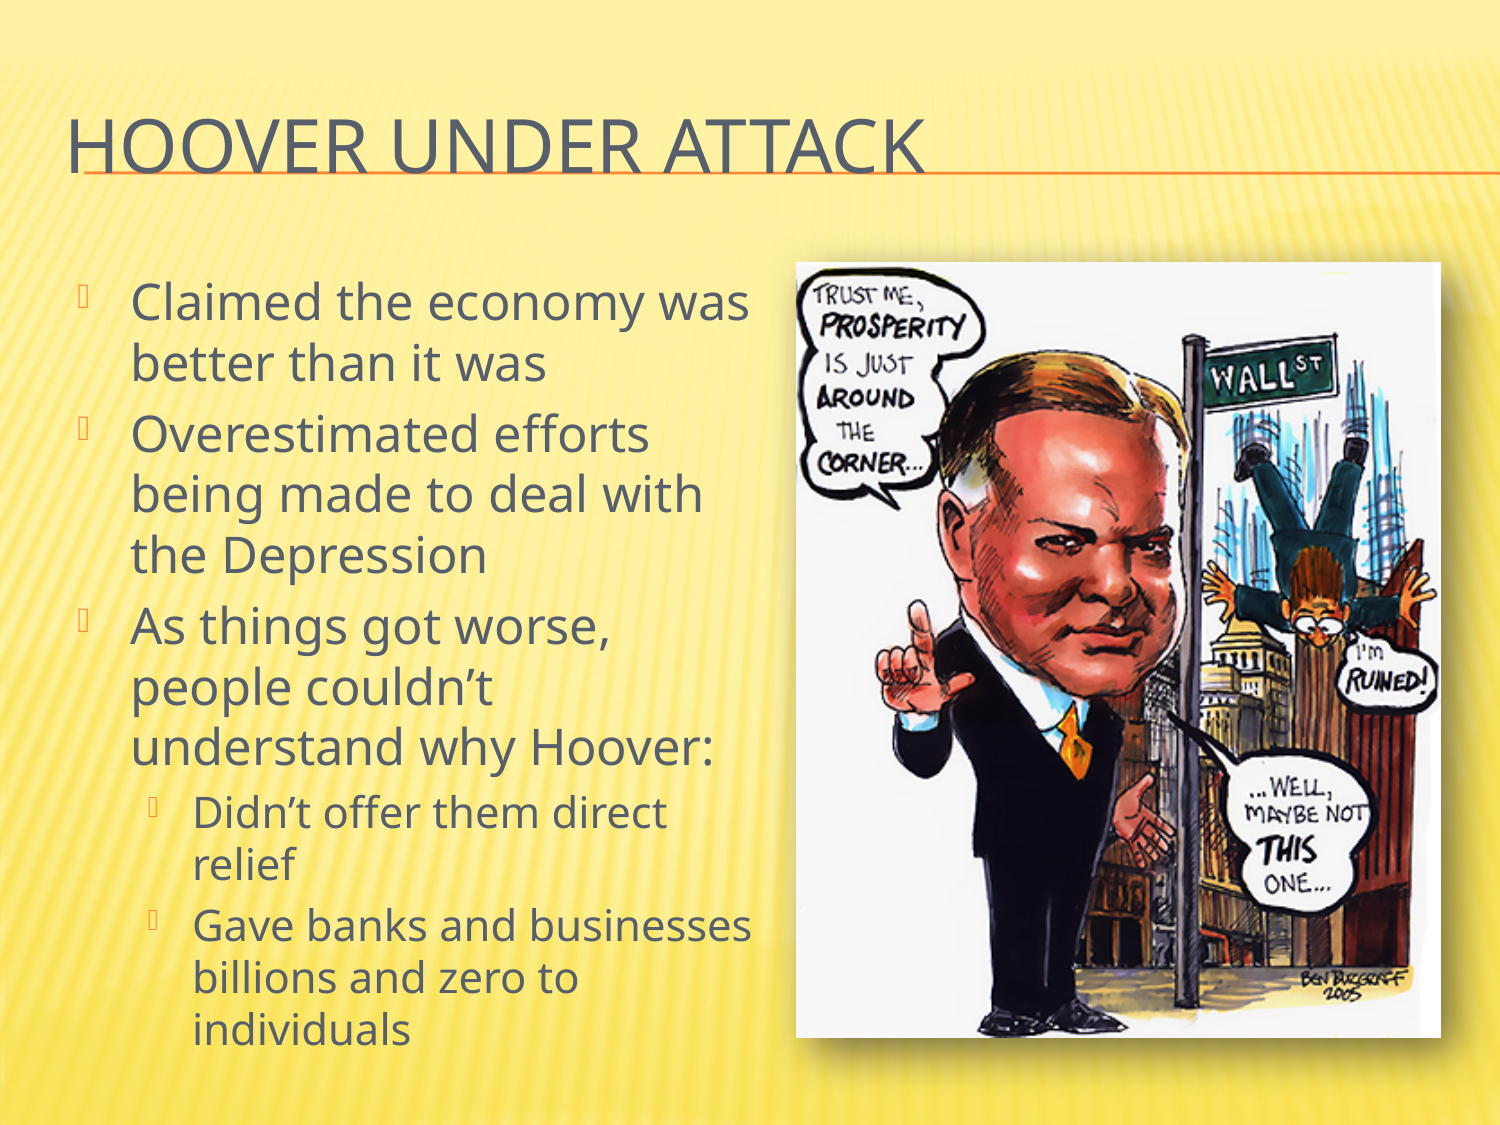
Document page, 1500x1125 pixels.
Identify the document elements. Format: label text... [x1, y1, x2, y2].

title Hoover Under Attack [49, 75, 1475, 213]
list Claimed the economy was better than it was Overestimated efforts being made to deal with the Depression As things got worse, people couldn’t understand why Hoover: Didn’t offer them direct relief Gave banks and businesses billions and zero to individuals [62, 262, 776, 1067]
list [796, 262, 1442, 1038]
